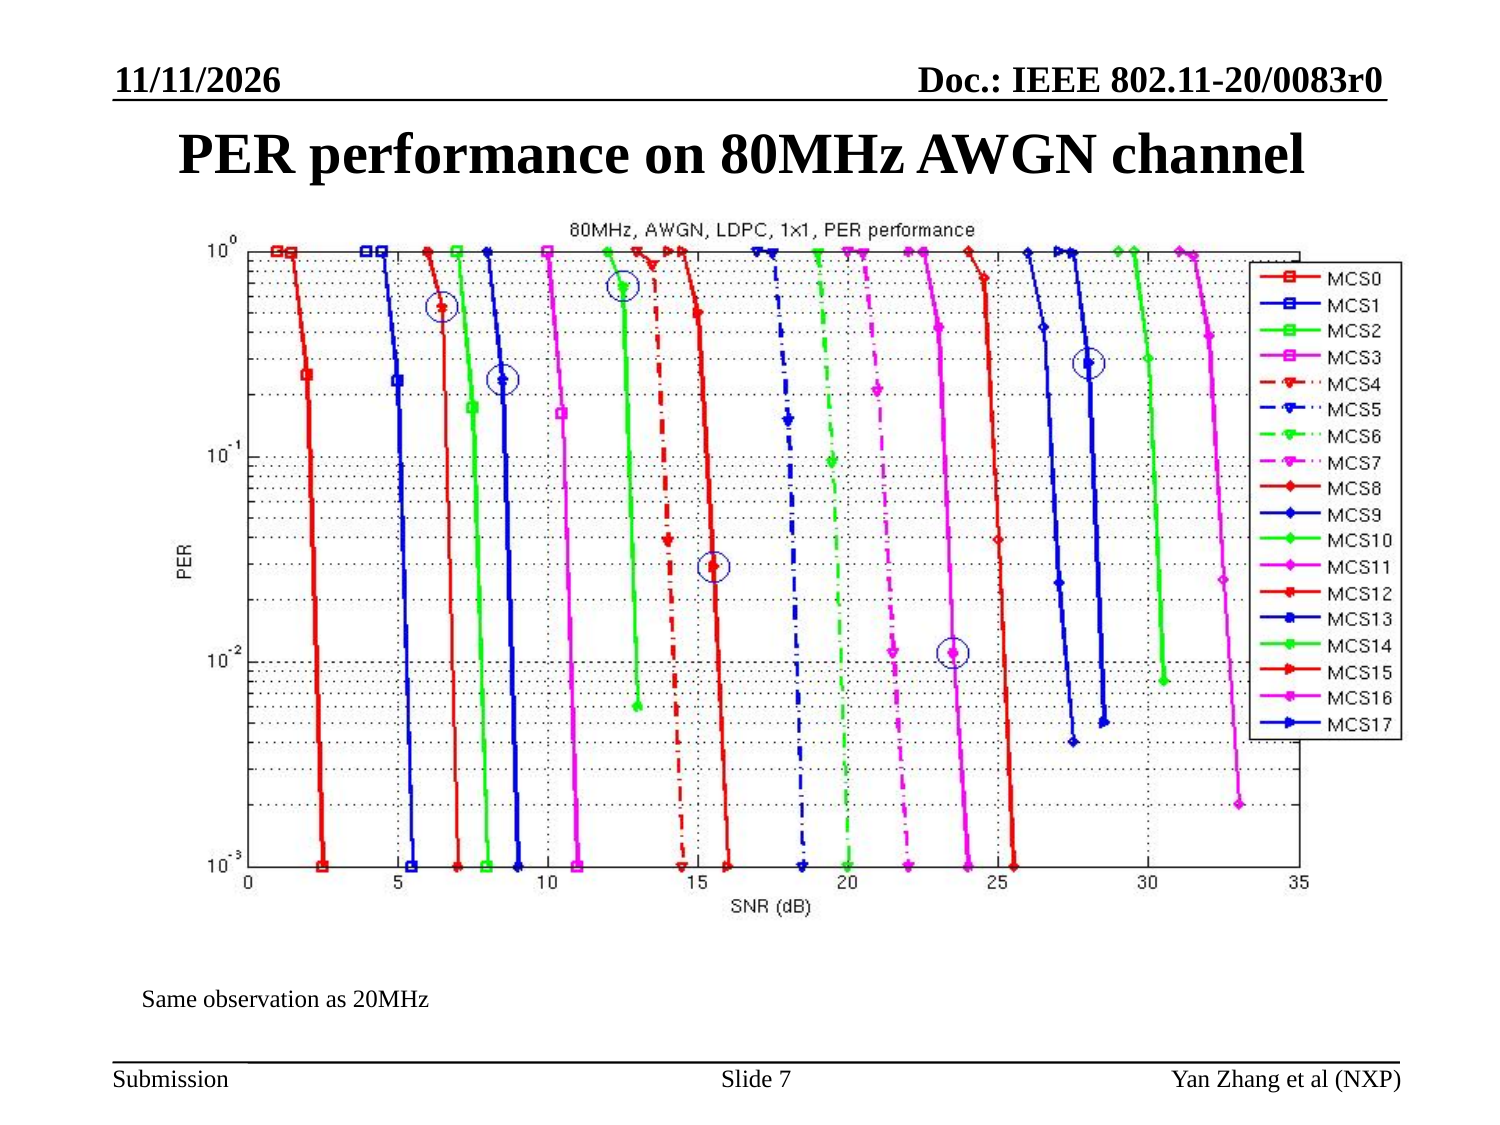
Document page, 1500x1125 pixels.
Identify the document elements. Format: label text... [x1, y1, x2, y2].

picture [70, 195, 1430, 951]
slide_number Slide 7 [712, 1061, 800, 1093]
title PER performance on 80MHz AWGN channel [112, 124, 1388, 176]
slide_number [114, 54, 368, 101]
footer Yan Zhang et al (NXP) [1073, 1061, 1402, 1093]
list Same observation as 20MHz [126, 974, 1402, 1055]
